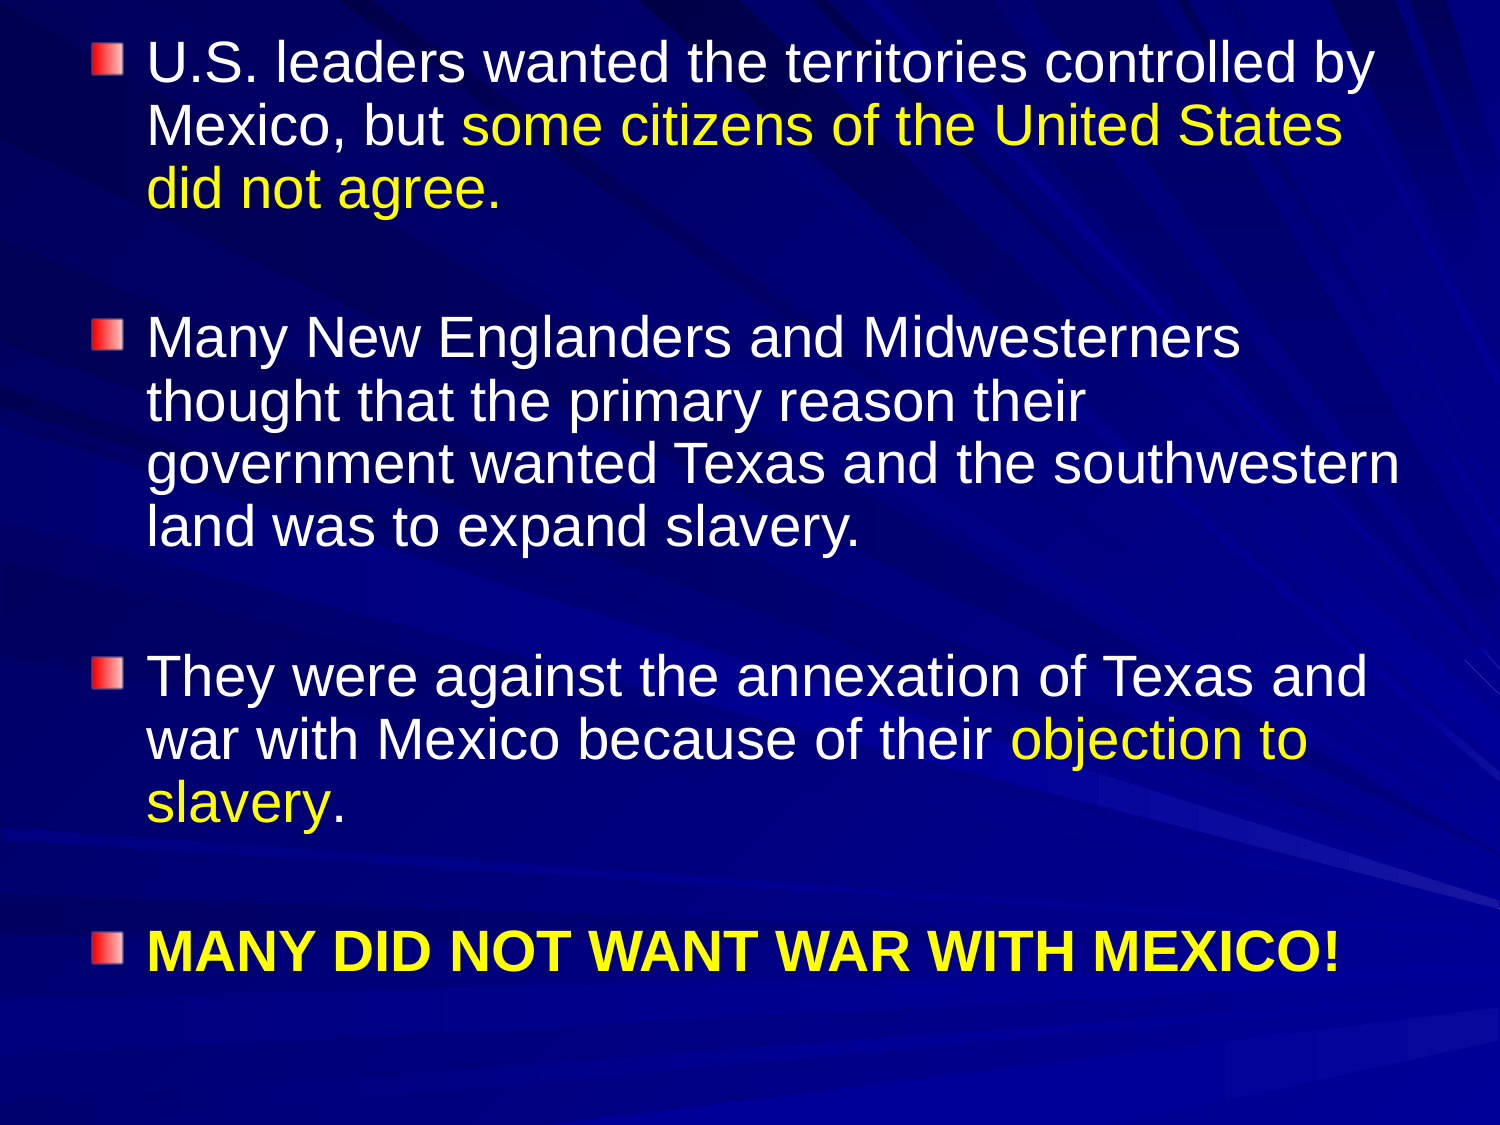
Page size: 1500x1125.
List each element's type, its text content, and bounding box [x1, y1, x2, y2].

list U.S. leaders wanted the territories controlled by Mexico, but some citizens of the United States did not agree. Many New Englanders and Midwesterners thought that the primary reason their government wanted Texas and the southwestern land was to expand slavery. They were against the annexation of Texas and war with Mexico because of their objection to slavery. MANY DID NOT WANT WAR WITH MEXICO! [74, 24, 1426, 981]
picture [90, 930, 127, 968]
picture [90, 655, 127, 693]
picture [90, 317, 127, 354]
picture [90, 41, 127, 79]
